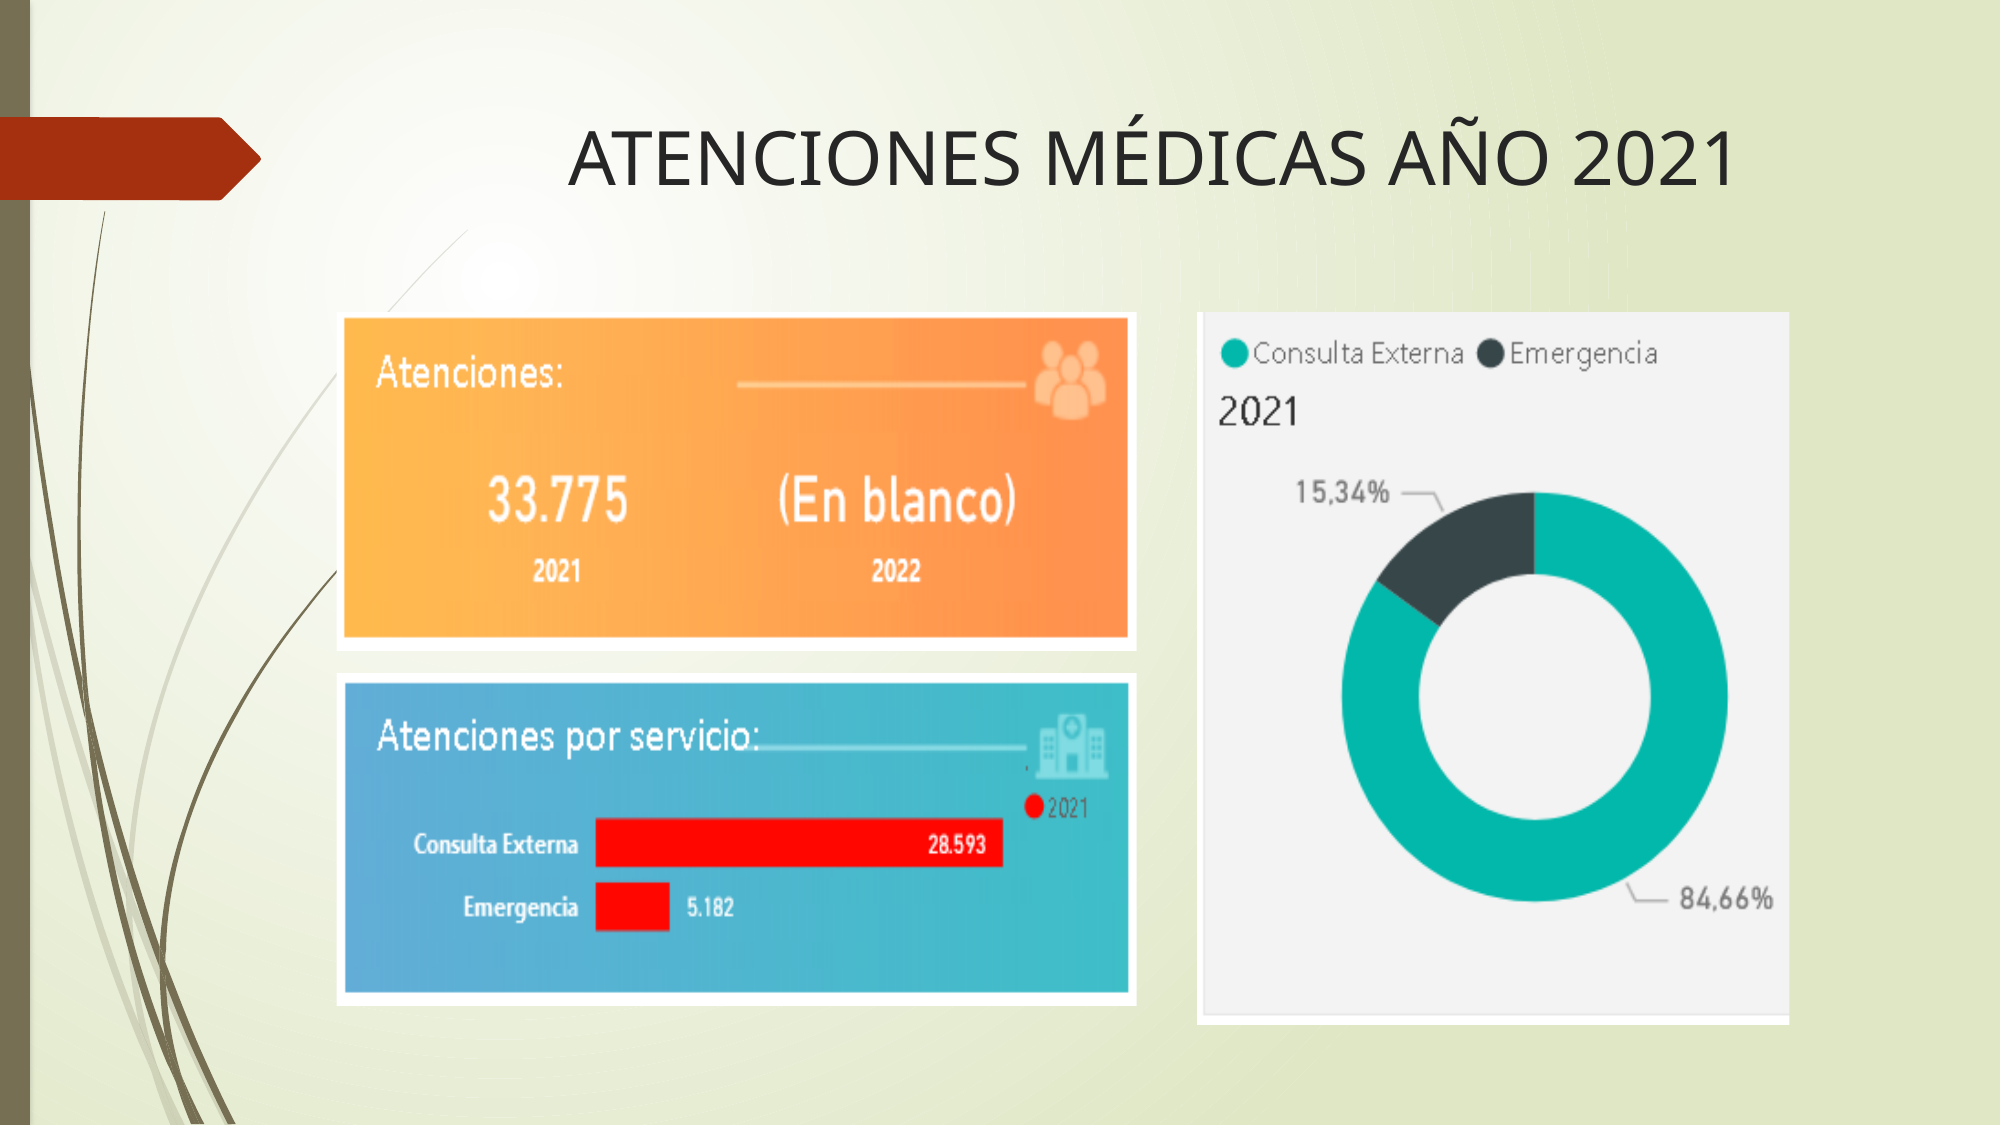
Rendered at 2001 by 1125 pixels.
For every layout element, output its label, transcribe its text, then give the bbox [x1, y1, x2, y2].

title ATENCIONES MÉDICAS AÑO 2021 [425, 102, 1888, 313]
picture [1196, 312, 1790, 1026]
picture [336, 673, 1137, 1006]
picture [336, 312, 1137, 651]
